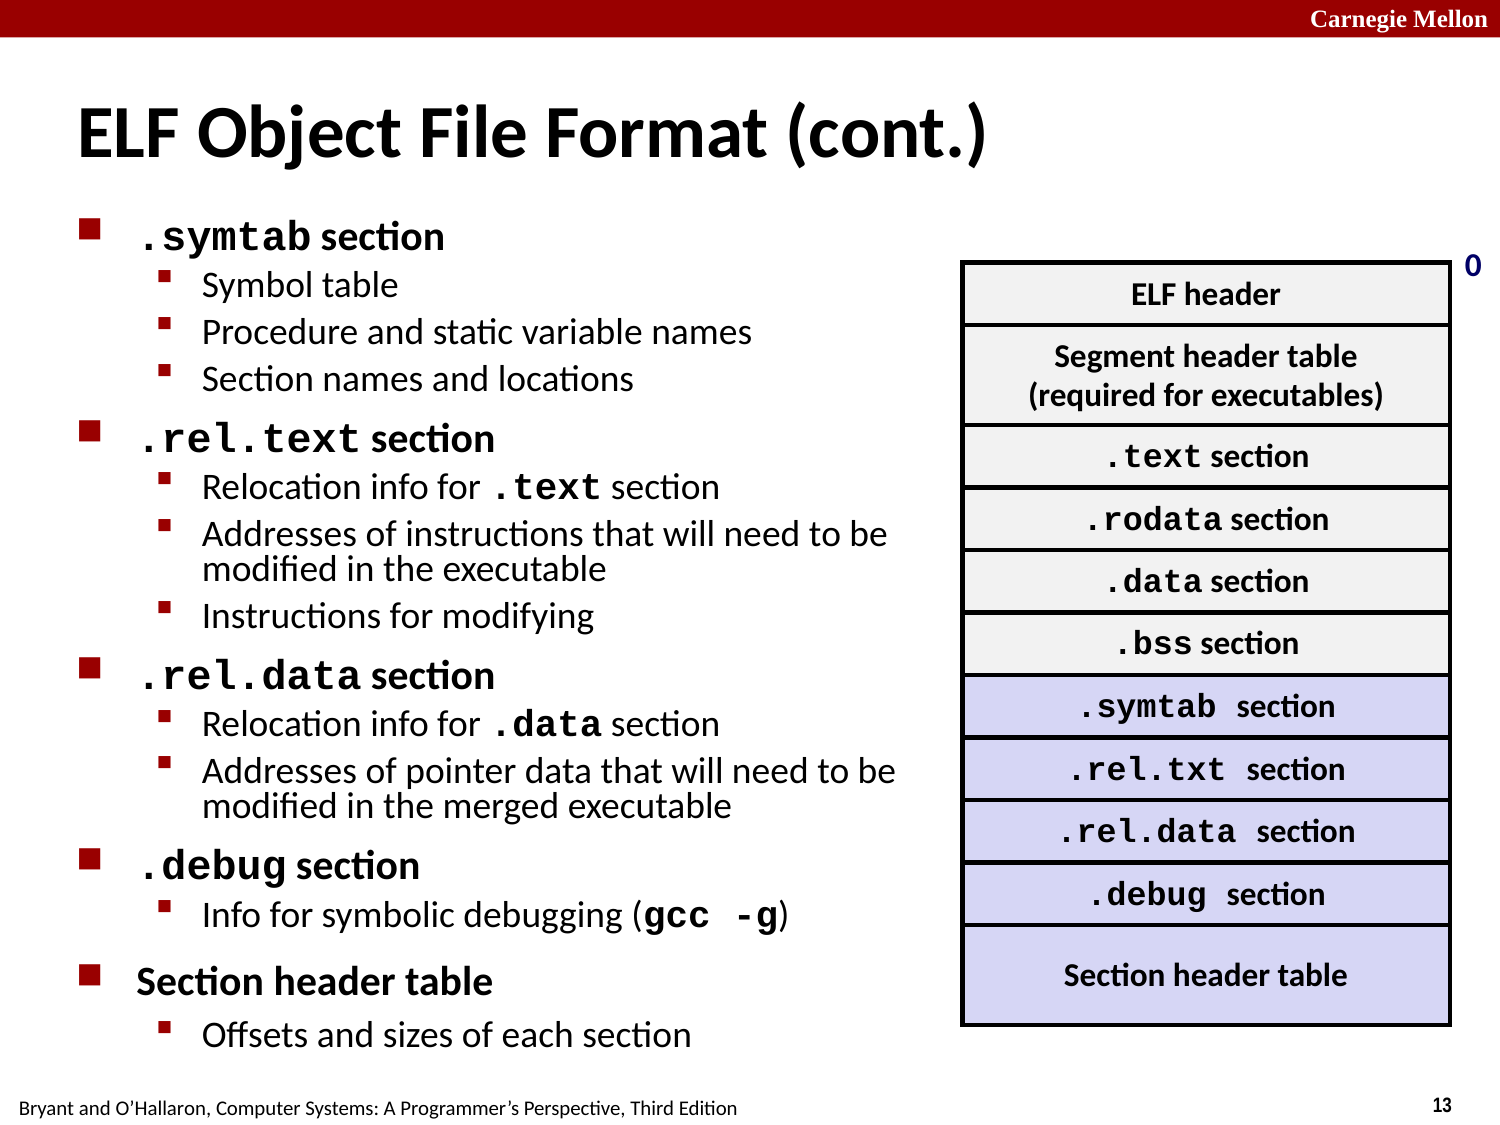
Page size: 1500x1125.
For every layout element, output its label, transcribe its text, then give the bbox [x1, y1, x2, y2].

text_box .debug section [962, 862, 1450, 924]
text_box .rodata section [962, 487, 1450, 549]
text_box Segment header table (required for executables) [962, 324, 1450, 424]
text_box Section header table [962, 924, 1450, 1025]
list .symtab section Symbol table Procedure and static variable names Section names and locations .rel.text section Relocation info for .text section Addresses of instructions that will need to be modified in the executable Instructions for modifying .rel.data section Relocation info for .data section Addresses of pointer data that will need to be modified in the merged executable .debug section Info for symbolic debugging (gcc -g) Section header table Offsets and sizes of each section [64, 214, 931, 1113]
text_box .rel.txt section [962, 737, 1450, 799]
text_box ELF header [962, 262, 1450, 324]
text_box .bss section [962, 613, 1450, 674]
text_box .rel.data section [962, 799, 1450, 862]
title ELF Object File Format (cont.) [62, 63, 1493, 192]
text_box .symtab section [962, 674, 1450, 737]
text_box .data section [962, 549, 1450, 613]
text_box .text section [962, 424, 1450, 487]
text_box 0 [1450, 237, 1497, 292]
